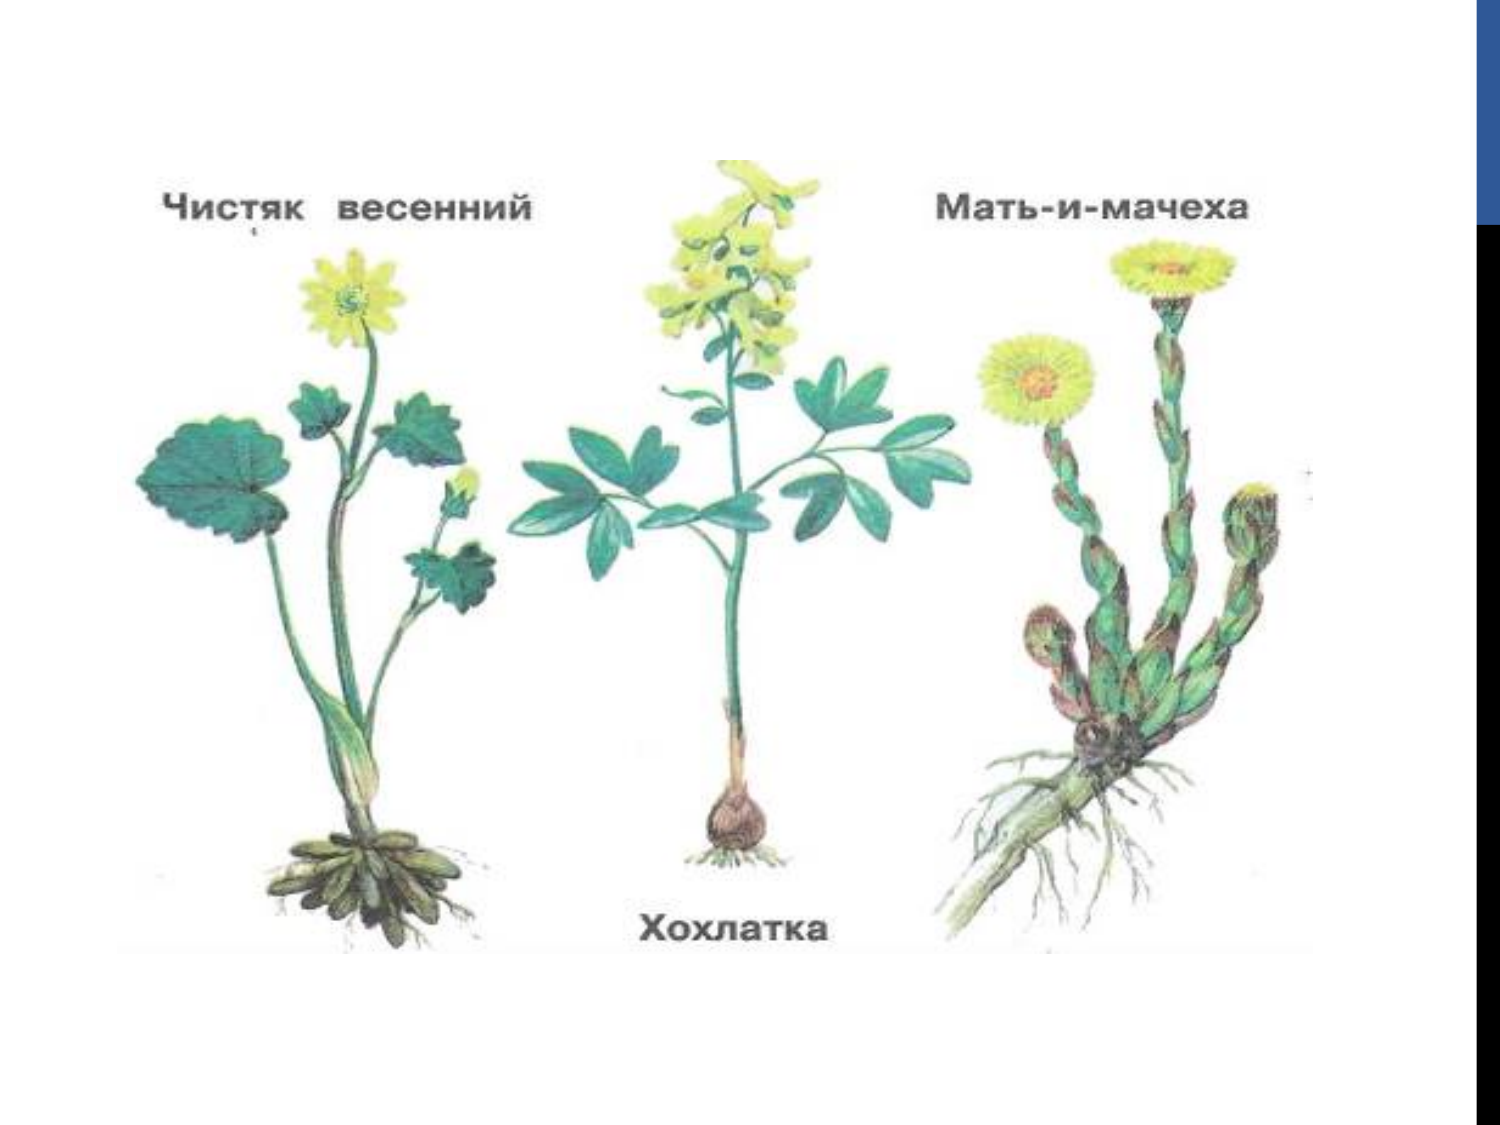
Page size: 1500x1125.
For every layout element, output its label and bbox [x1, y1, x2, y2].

list [116, 160, 1313, 954]
